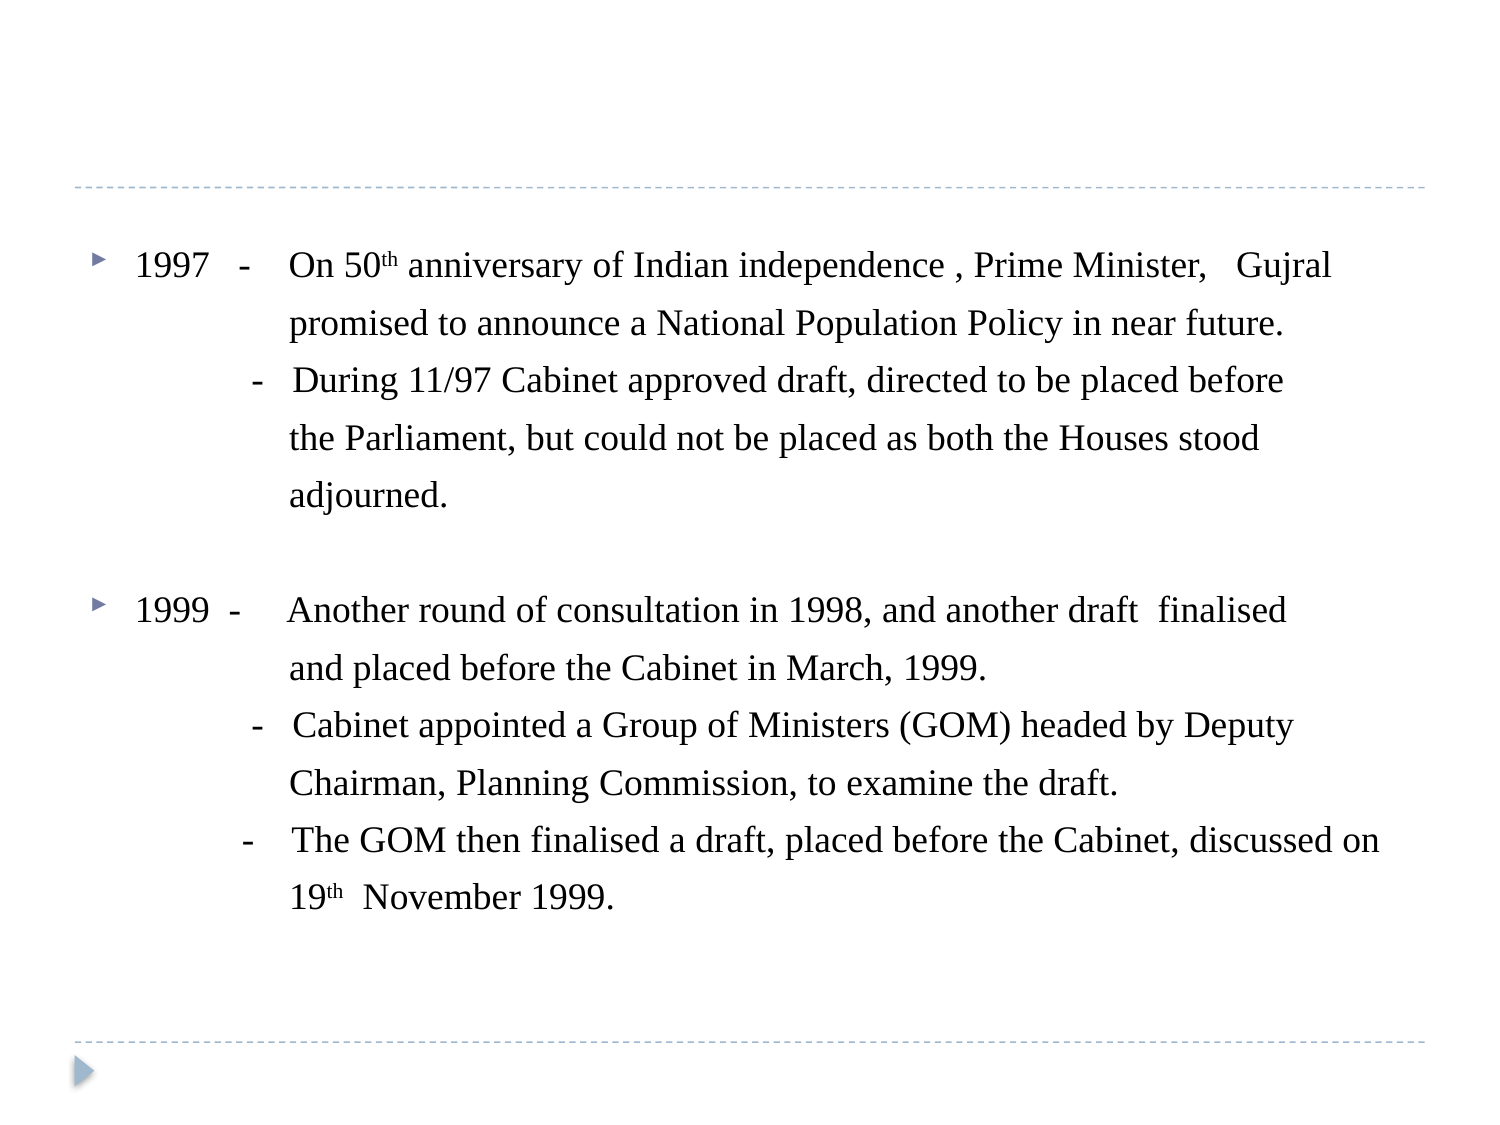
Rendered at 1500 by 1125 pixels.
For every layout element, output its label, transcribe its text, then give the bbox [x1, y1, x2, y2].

list 1997 - On 50th anniversary of Indian independence , Prime Minister, Gujral promised to announce a National Population Policy in near future. - During 11/97 Cabinet approved draft, directed to be placed before the Parliament, but could not be placed as both the Houses stood adjourned. 1999 - Another round of consultation in 1998, and another draft finalised and placed before the Cabinet in March, 1999. - Cabinet appointed a Group of Ministers (GOM) headed by Deputy Chairman, Planning Commission, to examine the draft. - The GOM then finalised a draft, placed before the Cabinet, discussed on 19th November 1999. [75, 174, 1425, 988]
